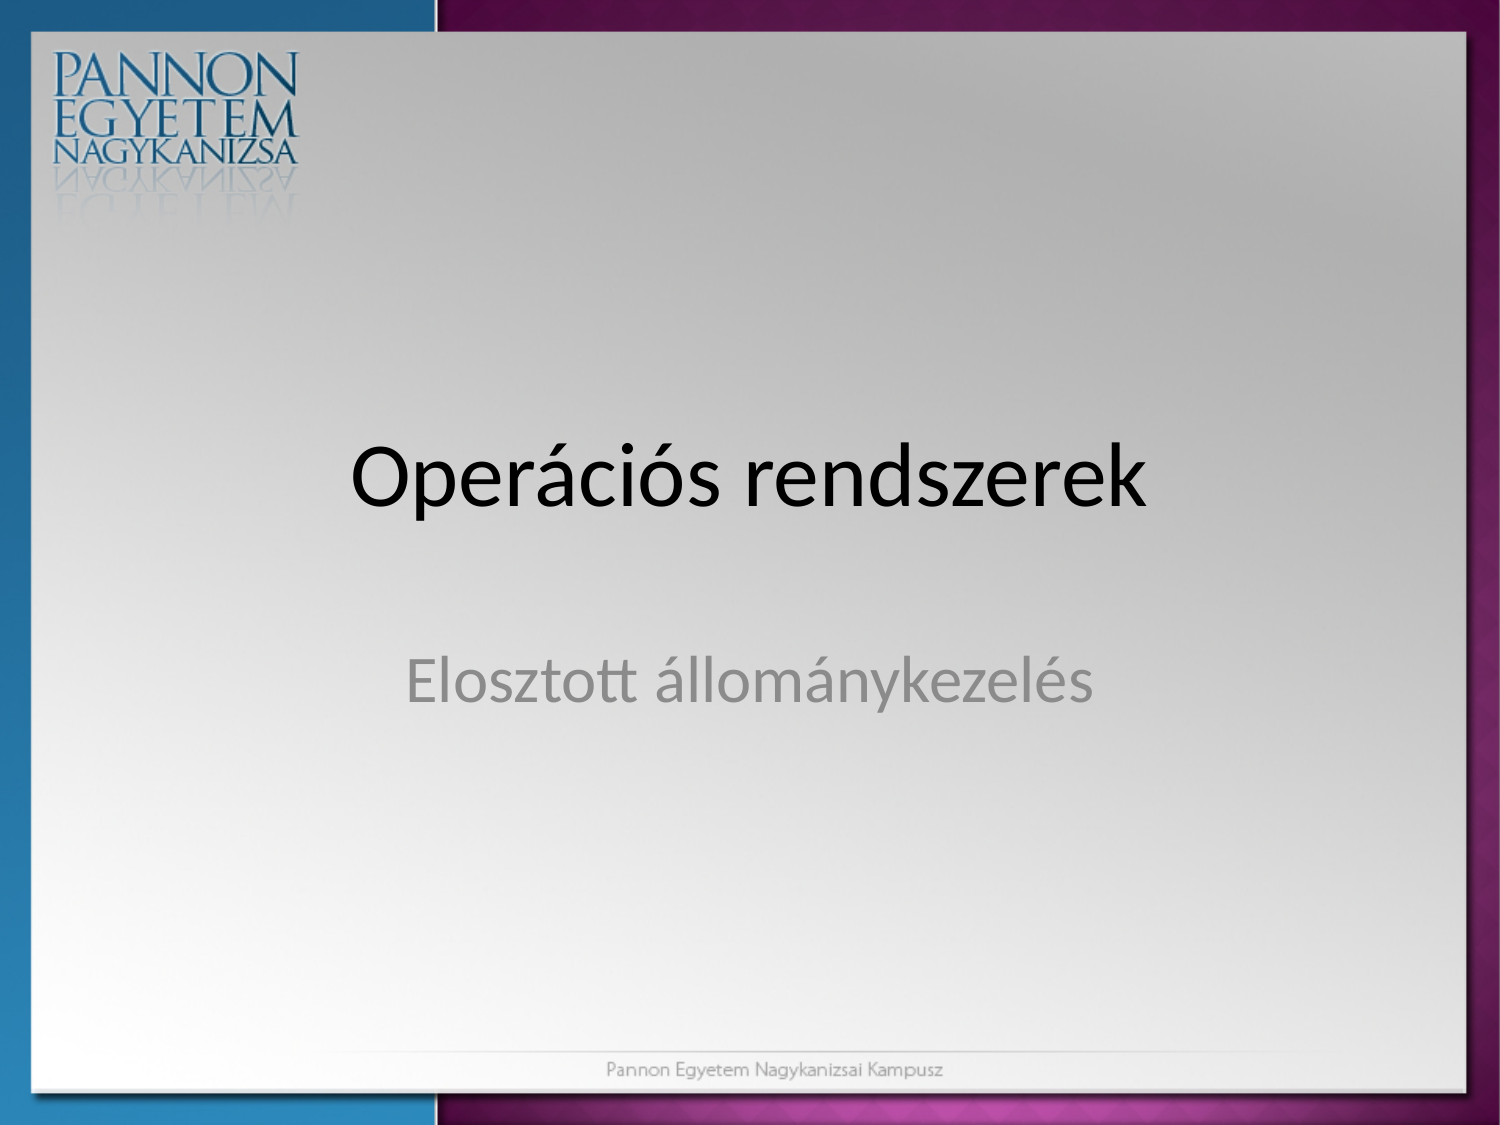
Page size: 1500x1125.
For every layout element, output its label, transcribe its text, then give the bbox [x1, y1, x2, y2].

title Operációs rendszerek [112, 349, 1388, 591]
picture [0, 0, 1500, 1125]
subtitle Elosztott állománykezelés [225, 637, 1275, 925]
